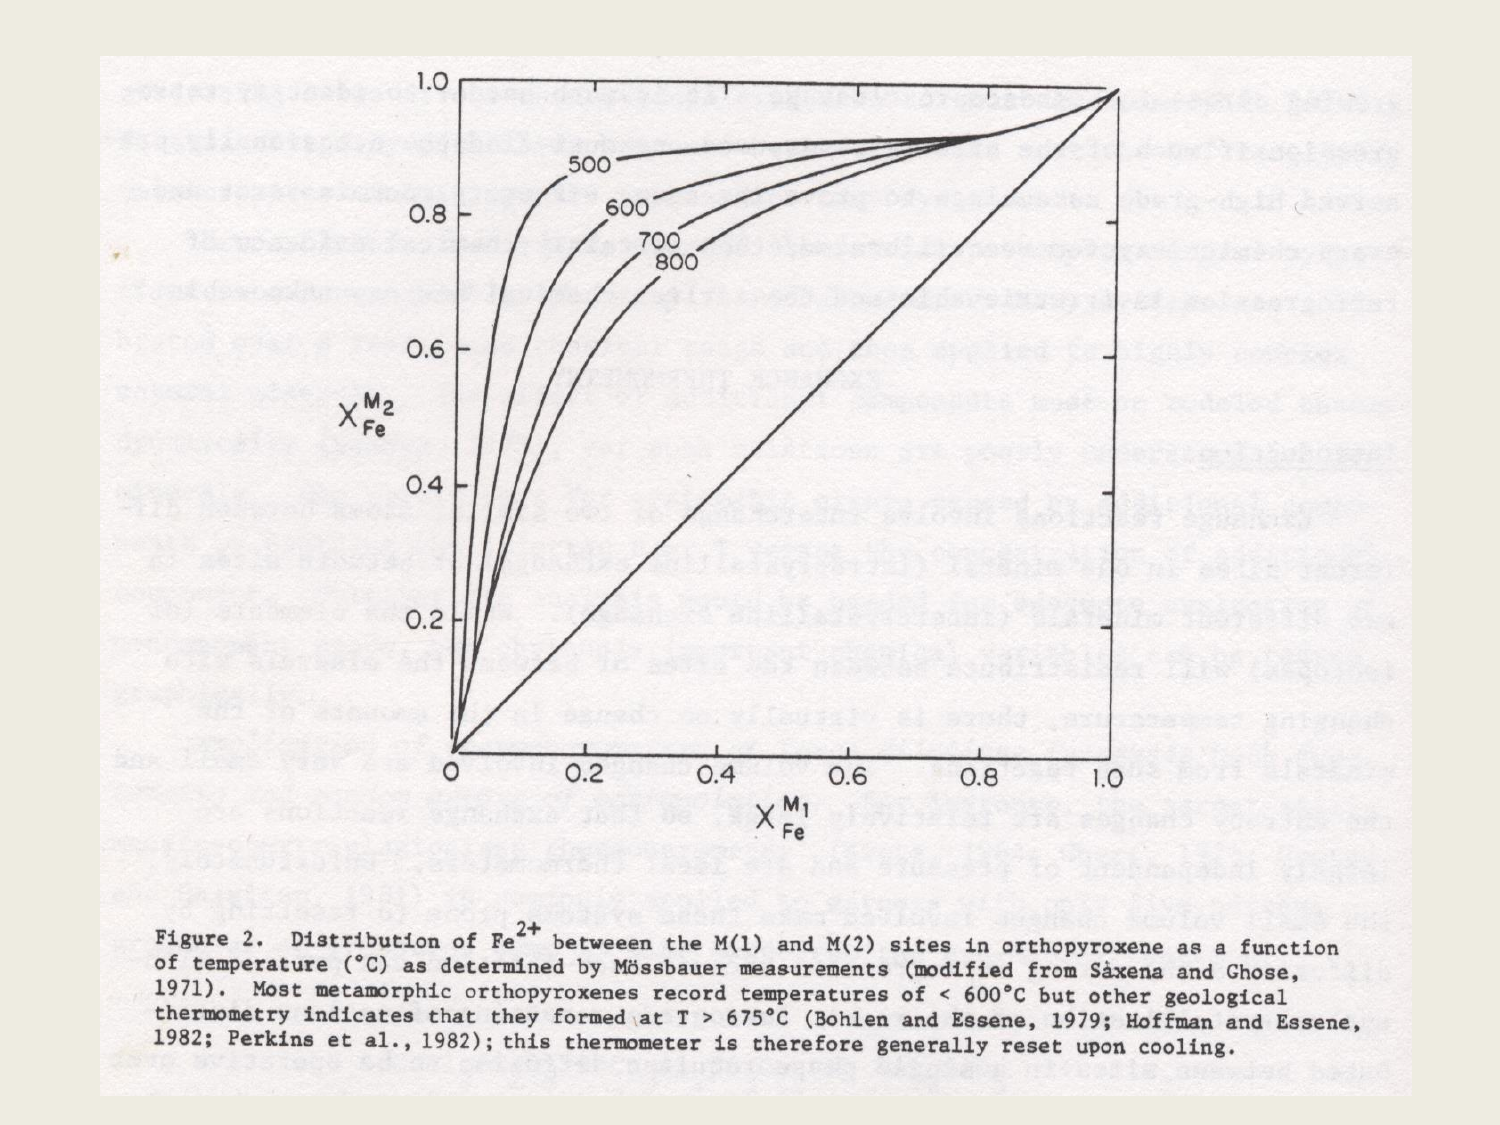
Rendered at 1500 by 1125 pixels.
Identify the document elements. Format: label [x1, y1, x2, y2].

picture [100, 56, 1412, 1096]
